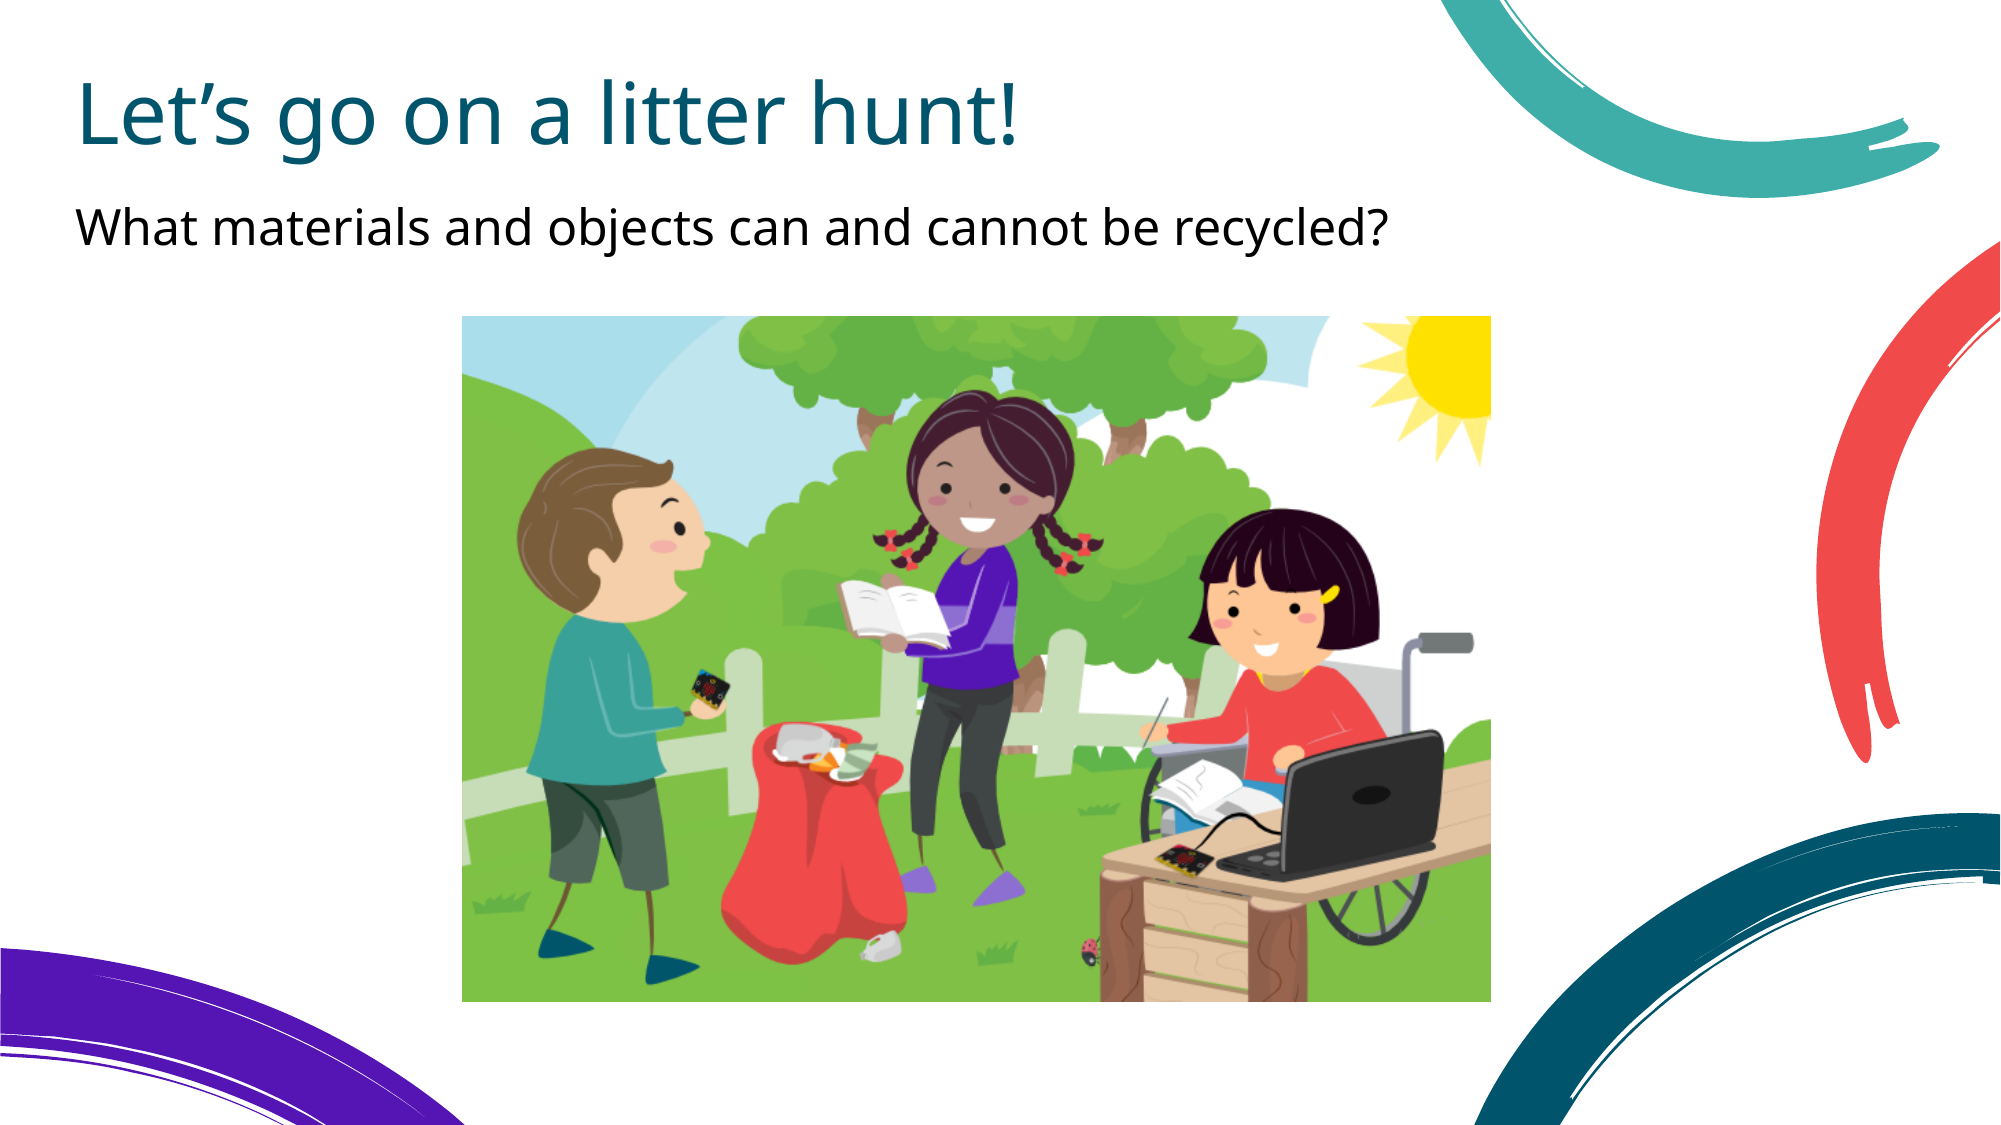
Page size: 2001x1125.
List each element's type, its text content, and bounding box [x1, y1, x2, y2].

picture [461, 316, 1491, 1003]
title Let’s go on a litter hunt! [55, 50, 1828, 175]
list What materials and objects can and cannot be recycled? [55, 175, 1828, 1002]
